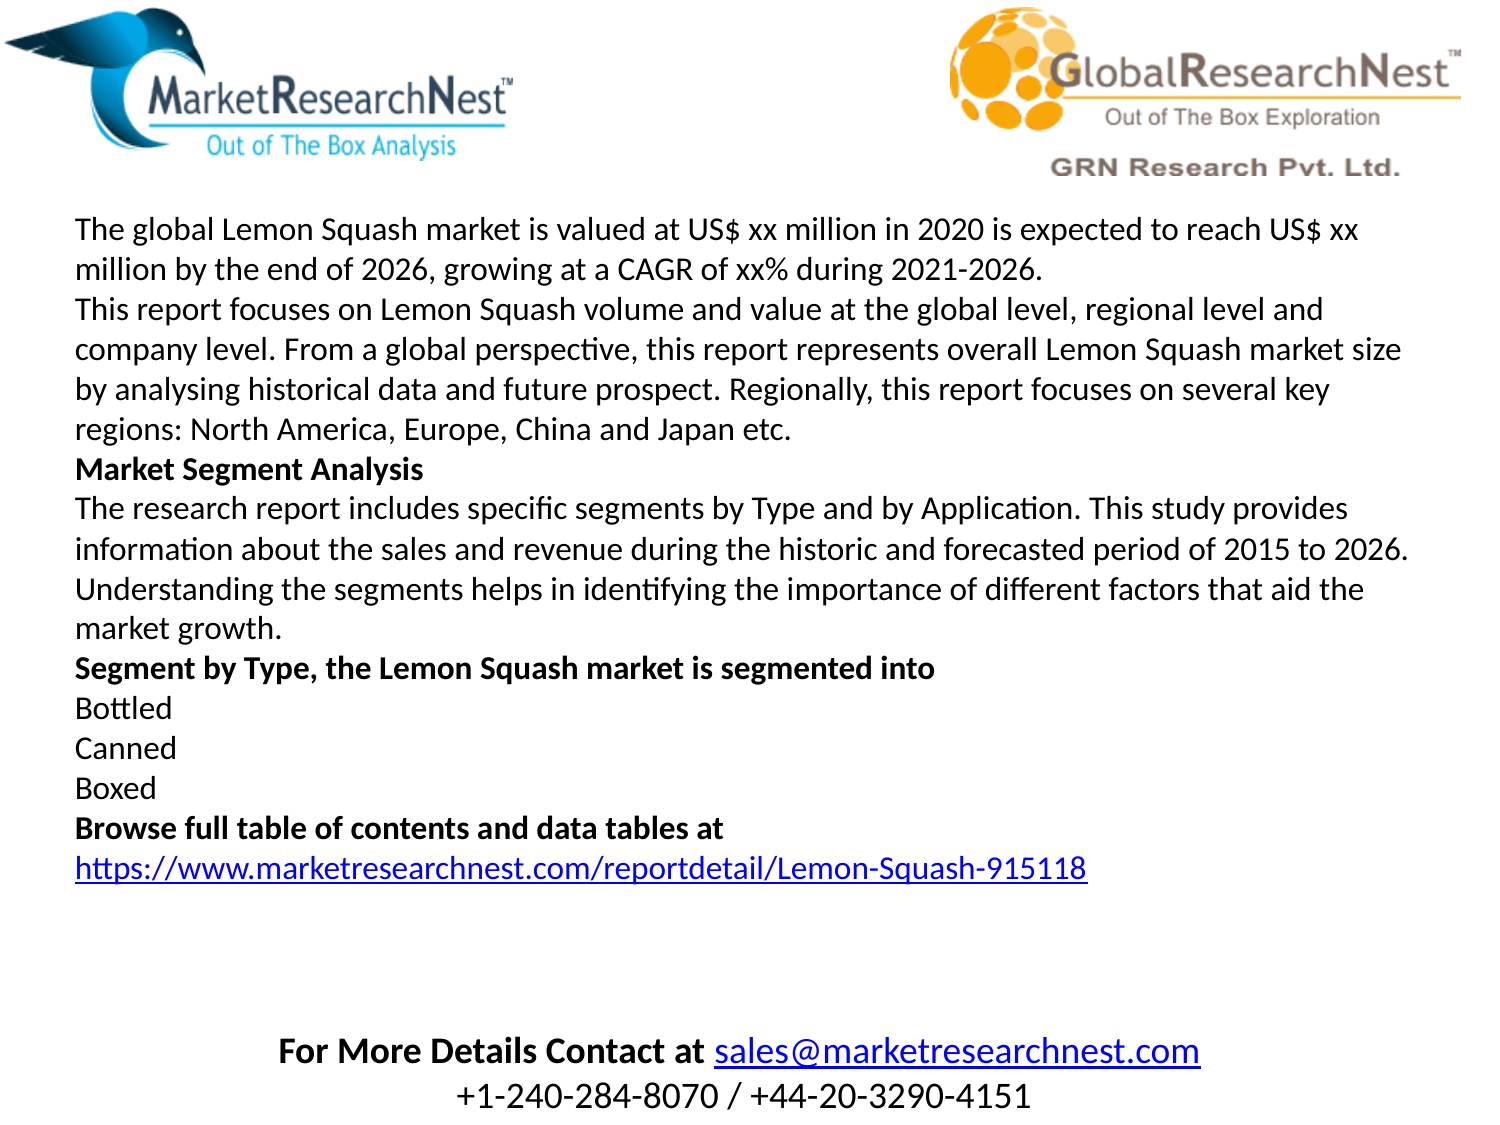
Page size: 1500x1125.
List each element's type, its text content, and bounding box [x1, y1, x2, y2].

text_box The global Lemon Squash market is valued at US$ xx million in 2020 is expected to reach US$ xx million by the end of 2026, growing at a CAGR of xx% during 2021-2026. This report focuses on Lemon Squash volume and value at the global level, regional level and company level. From a global perspective, this report represents overall Lemon Squash market size by analysing historical data and future prospect. Regionally, this report focuses on several key regions: North America, Europe, China and Japan etc. Market Segment Analysis The research report includes specific segments by Type and by Application. This study provides information about the sales and revenue during the historic and forecasted period of 2015 to 2026. Understanding the segments helps in identifying the importance of different factors that aid the market growth. Segment by Type, the Lemon Squash market is segmented into Bottled Canned Boxed Browse full table of contents and data tables at https://www.marketresearchnest.com/reportdetail/Lemon-Squash-915118 [59, 199, 1429, 934]
picture [4, 6, 513, 162]
text_box For More Details Contact at sales@marketresearchnest.com +1-240-284-8070 / +44-20-3290-4151 [47, 1018, 1442, 1124]
picture [950, 6, 1461, 177]
